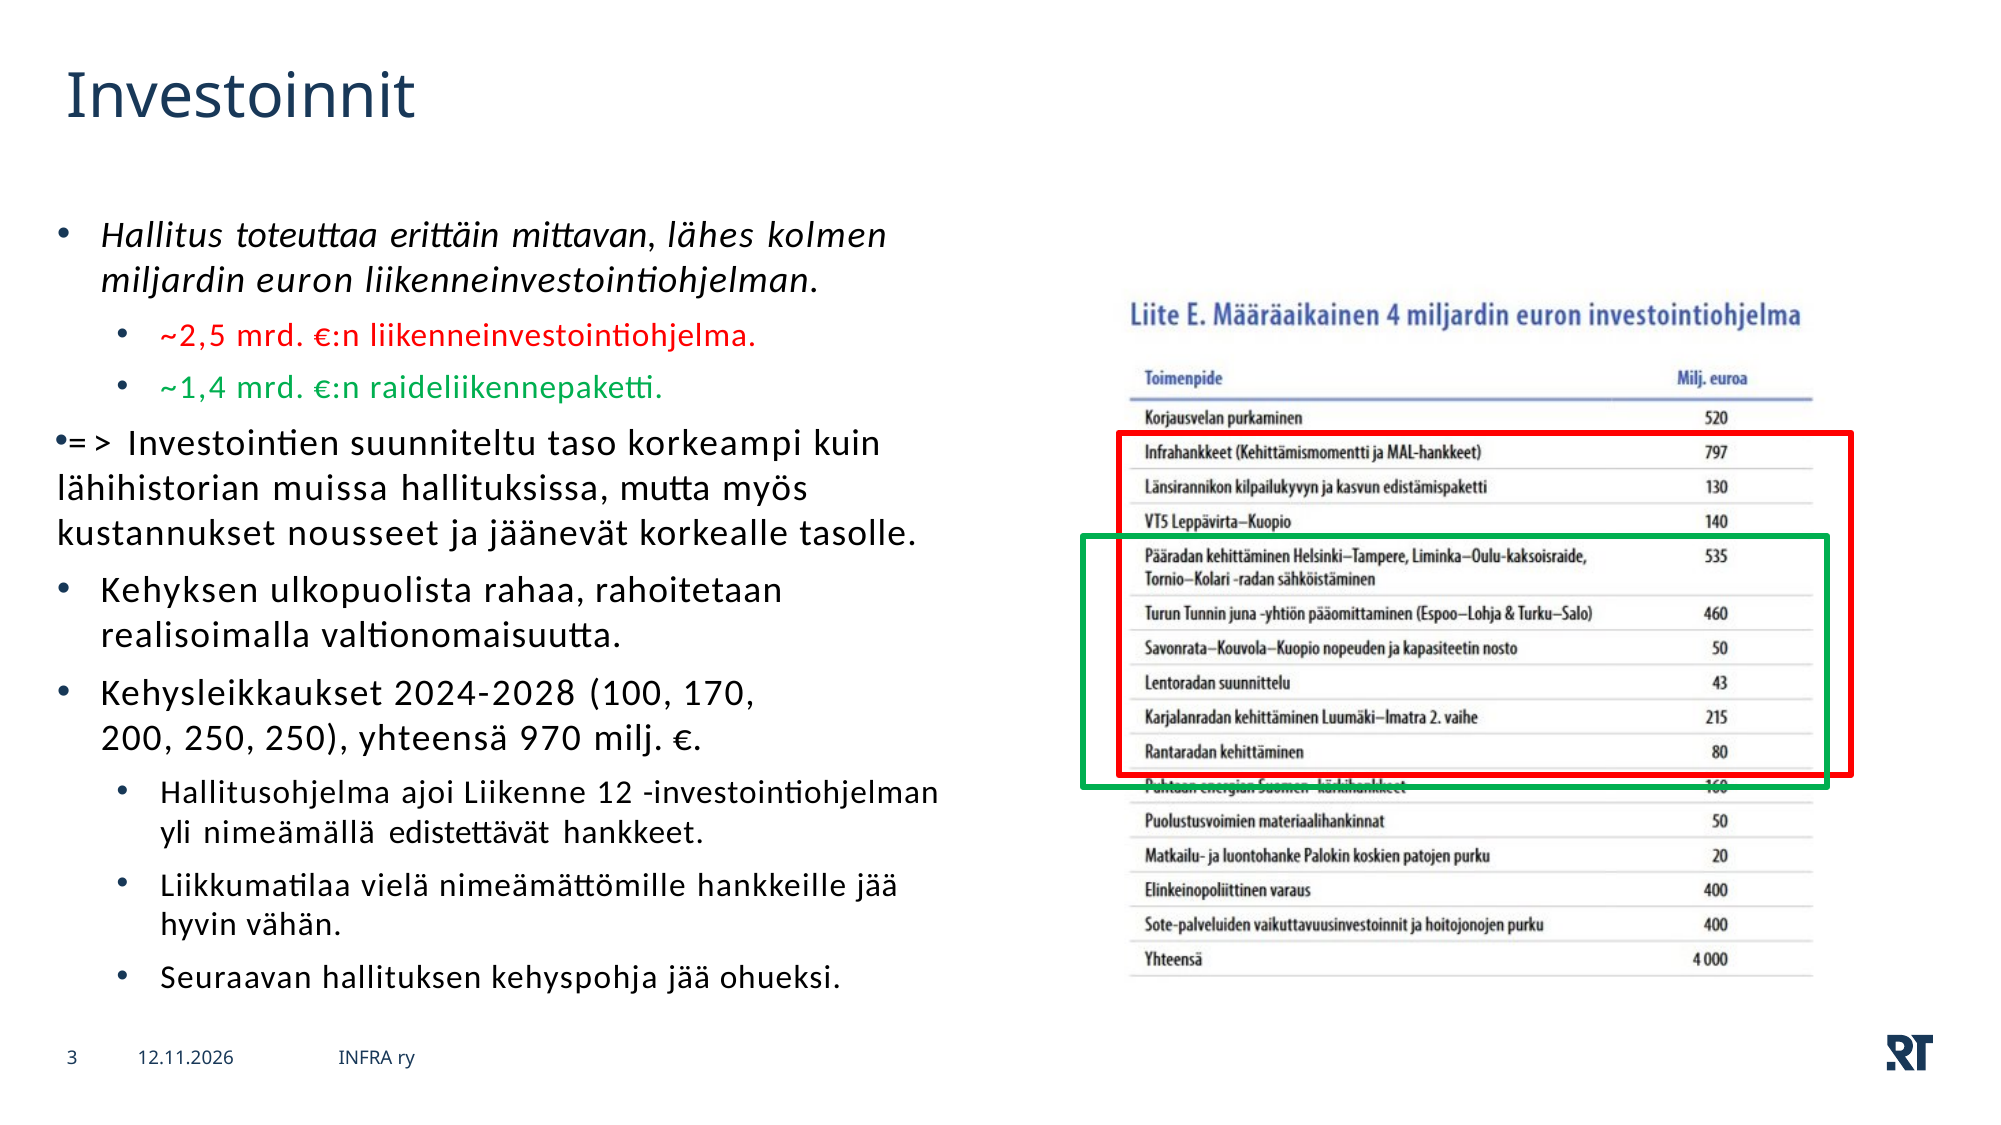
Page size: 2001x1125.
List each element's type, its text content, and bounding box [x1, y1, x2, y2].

list Hallitus toteuttaa erittäin mittavan, lähes kolmen miljardin euron liikenneinvestointiohjelman. ~2,5 mrd. €:n liikenneinvestointiohjelma. ~1,4 mrd. €:n raideliikennepaketti. => Investointien suunniteltu taso korkeampi kuin lähihistorian muissa hallituksissa, mutta myös kustannukset nousseet ja jäänevät korkealle tasolle. Kehyksen ulkopuolista rahaa, rahoitetaan realisoimalla valtionomaisuutta. Kehysleikkaukset 2024-2028 (100, 170, 200, 250, 250), yhteensä 970 milj. €. Hallitusohjelma ajoi Liikenne 12 -investointiohjelman yli nimeämällä edistettävät hankkeet. Liikkumatilaa vielä nimeämättömille hankkeille jää hyvin vähän. Seuraavan hallituksen kehyspohja jää ohueksi. [55, 208, 965, 996]
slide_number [138, 1046, 338, 1071]
slide_number 3 [66, 1046, 138, 1071]
footer INFRA ry [338, 1046, 1804, 1071]
title Investoinnit [66, 54, 1933, 197]
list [1058, 267, 1886, 1000]
